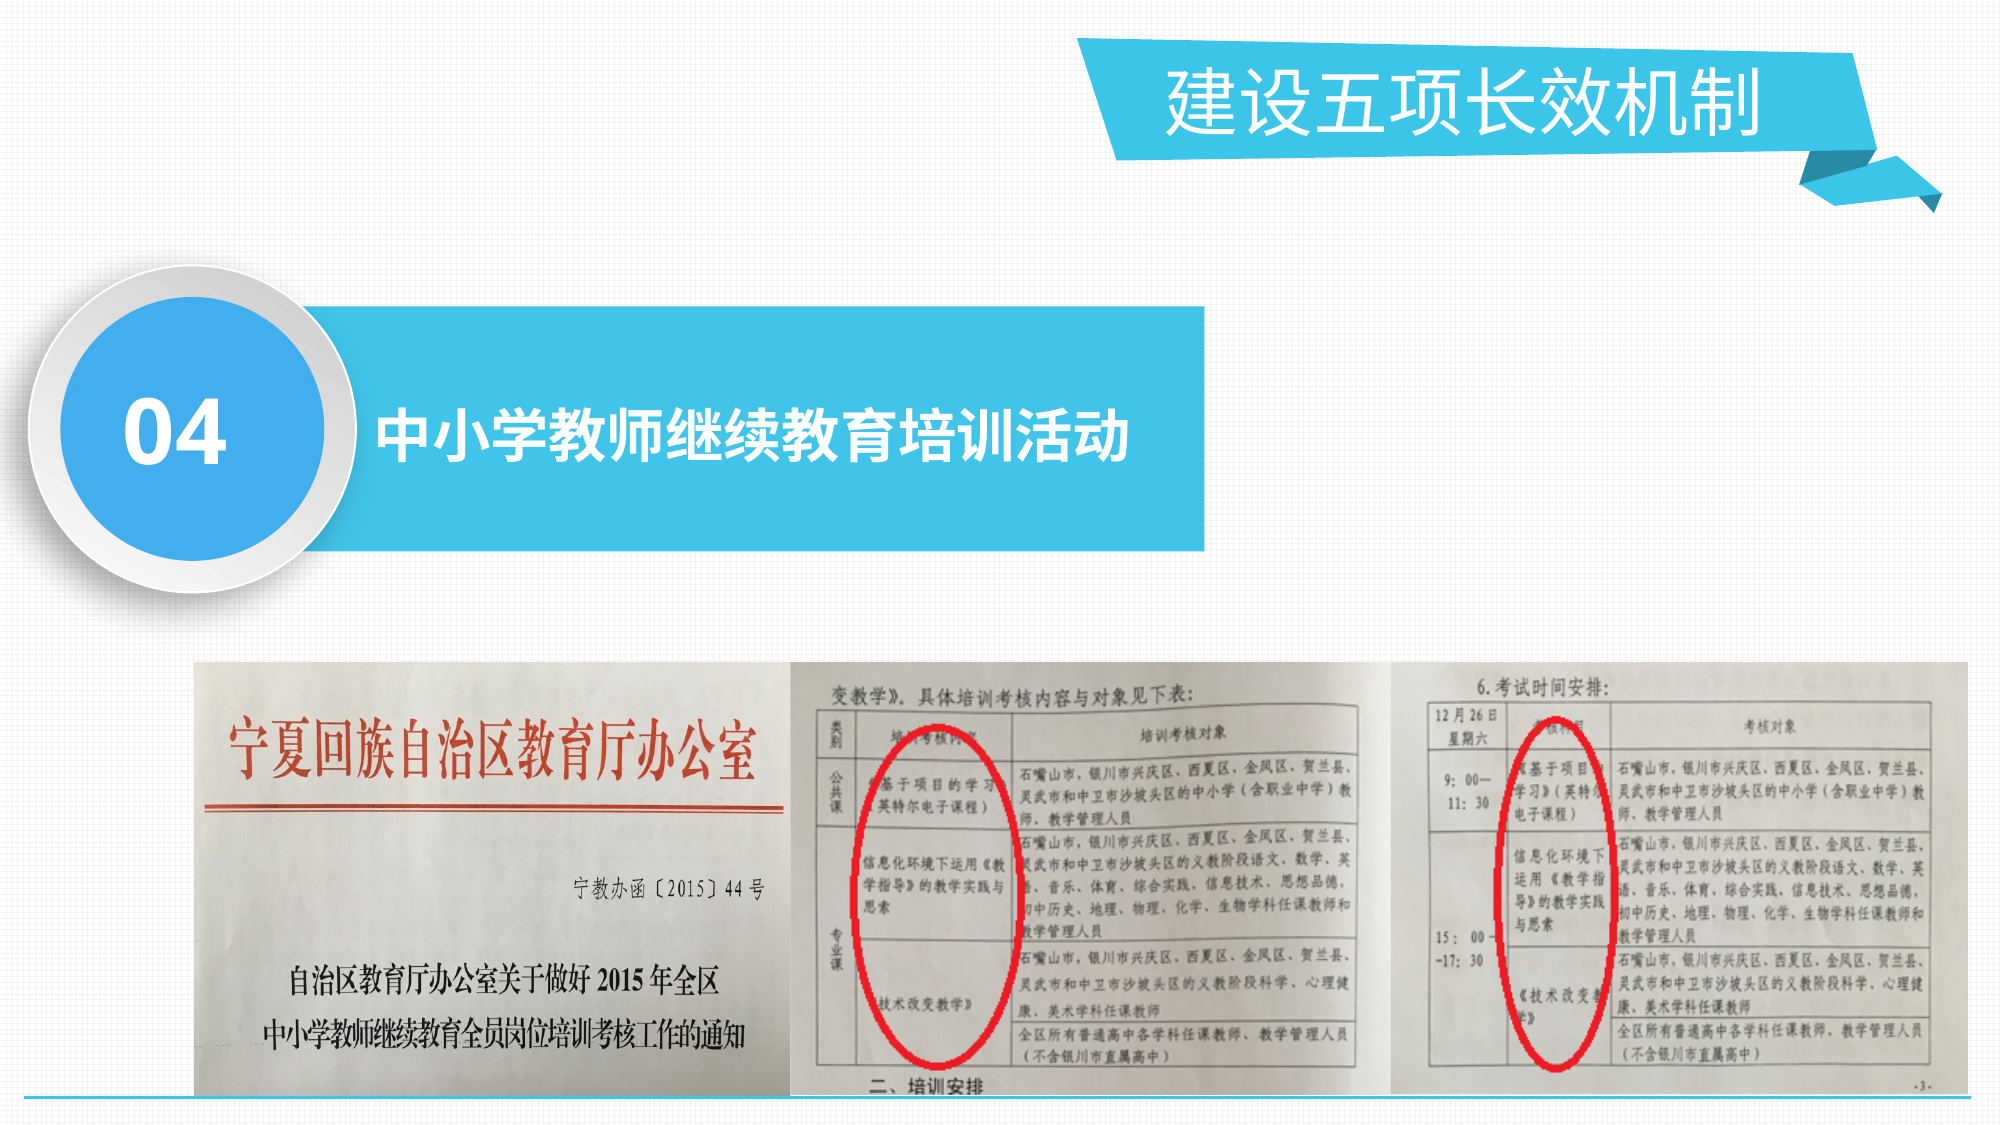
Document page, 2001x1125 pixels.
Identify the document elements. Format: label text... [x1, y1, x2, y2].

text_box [1076, 38, 1945, 214]
text_box 中小学教师继续教育培训活动 [359, 378, 1160, 477]
picture [194, 662, 1968, 1096]
text_box [356, 305, 1205, 552]
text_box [28, 265, 356, 593]
